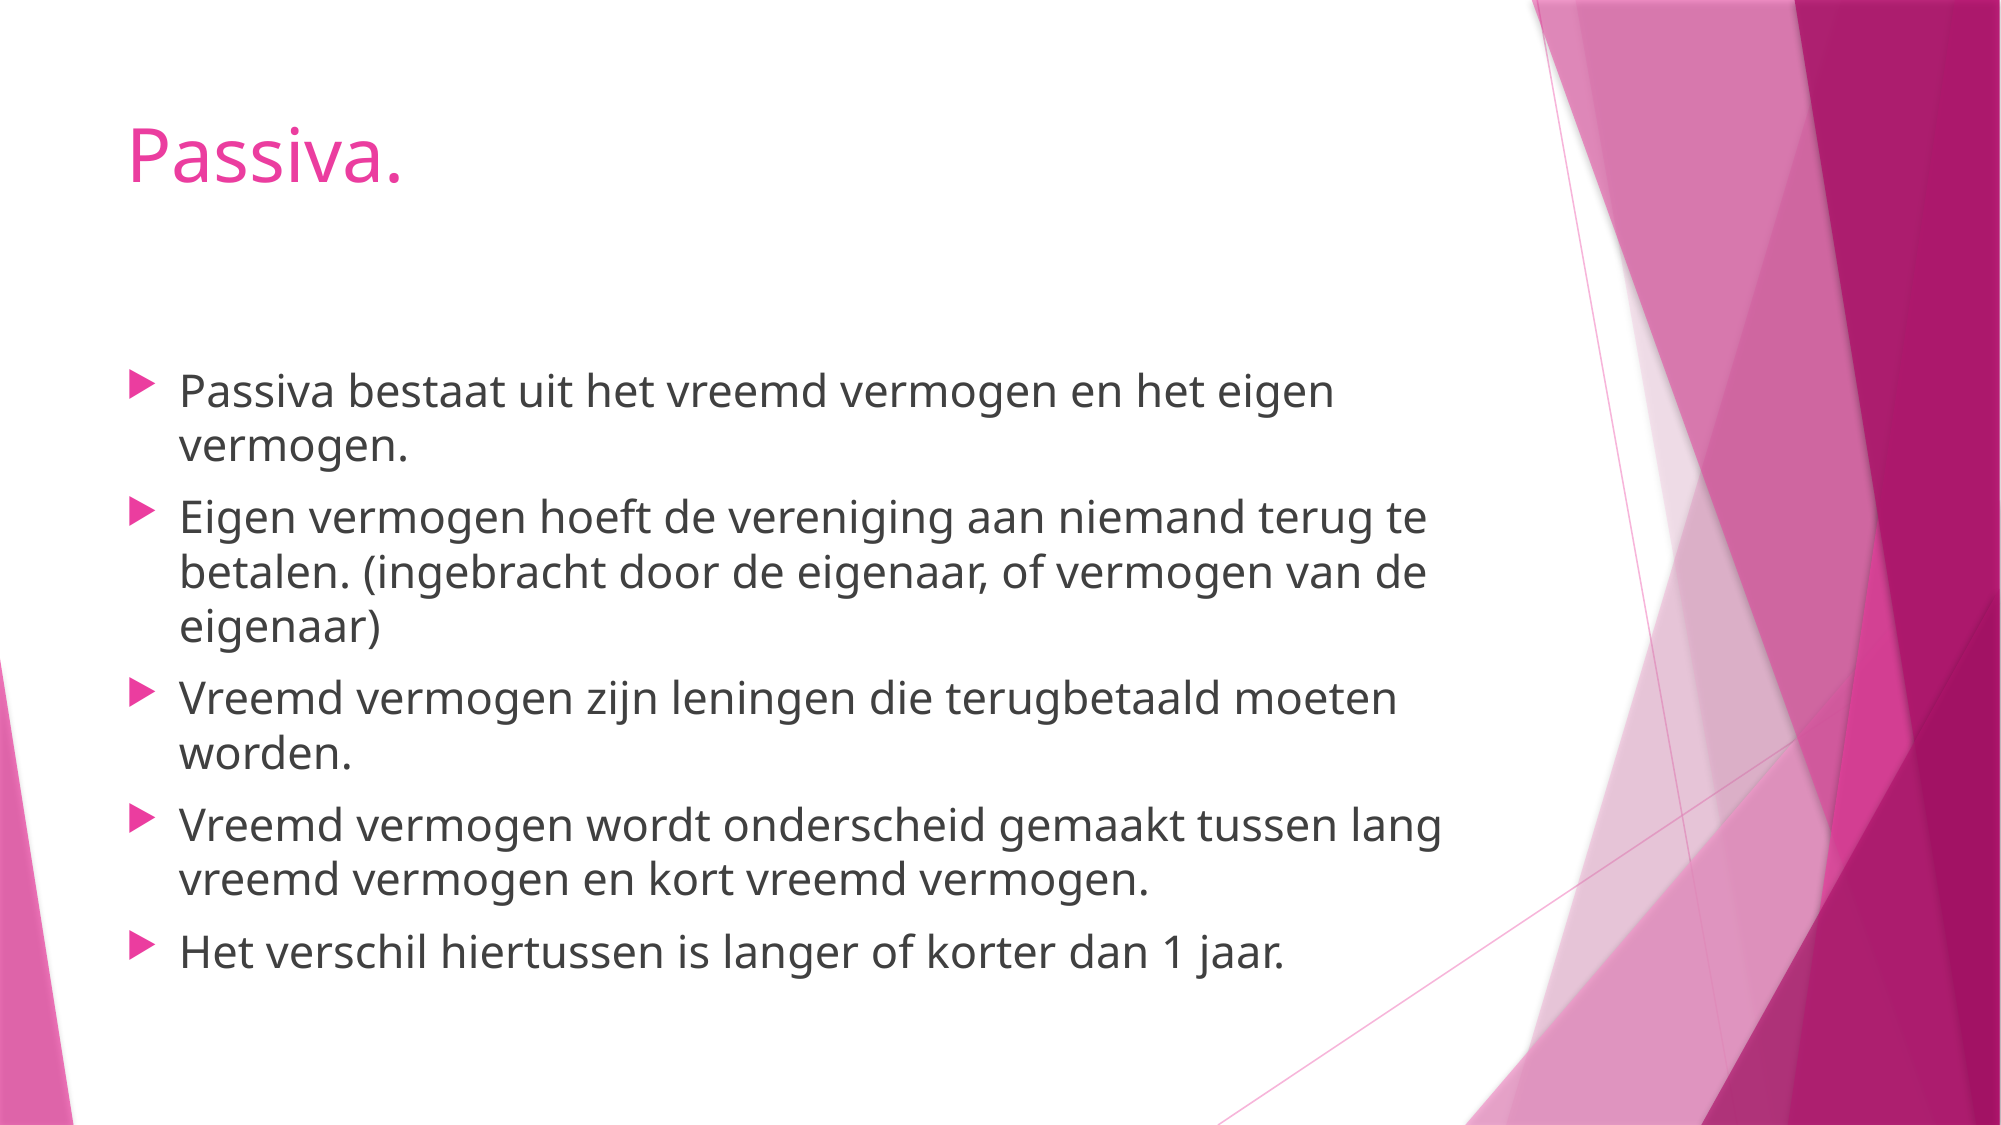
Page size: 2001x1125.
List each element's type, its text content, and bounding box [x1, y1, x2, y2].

list Passiva bestaat uit het vreemd vermogen en het eigen vermogen. Eigen vermogen hoeft de vereniging aan niemand terug te betalen. (ingebracht door de eigenaar, of vermogen van de eigenaar) Vreemd vermogen zijn leningen die terugbetaald moeten worden. Vreemd vermogen wordt onderscheid gemaakt tussen lang vreemd vermogen en kort vreemd vermogen. Het verschil hiertussen is langer of korter dan 1 jaar. [111, 354, 1522, 992]
title Passiva. [111, 99, 1522, 317]
